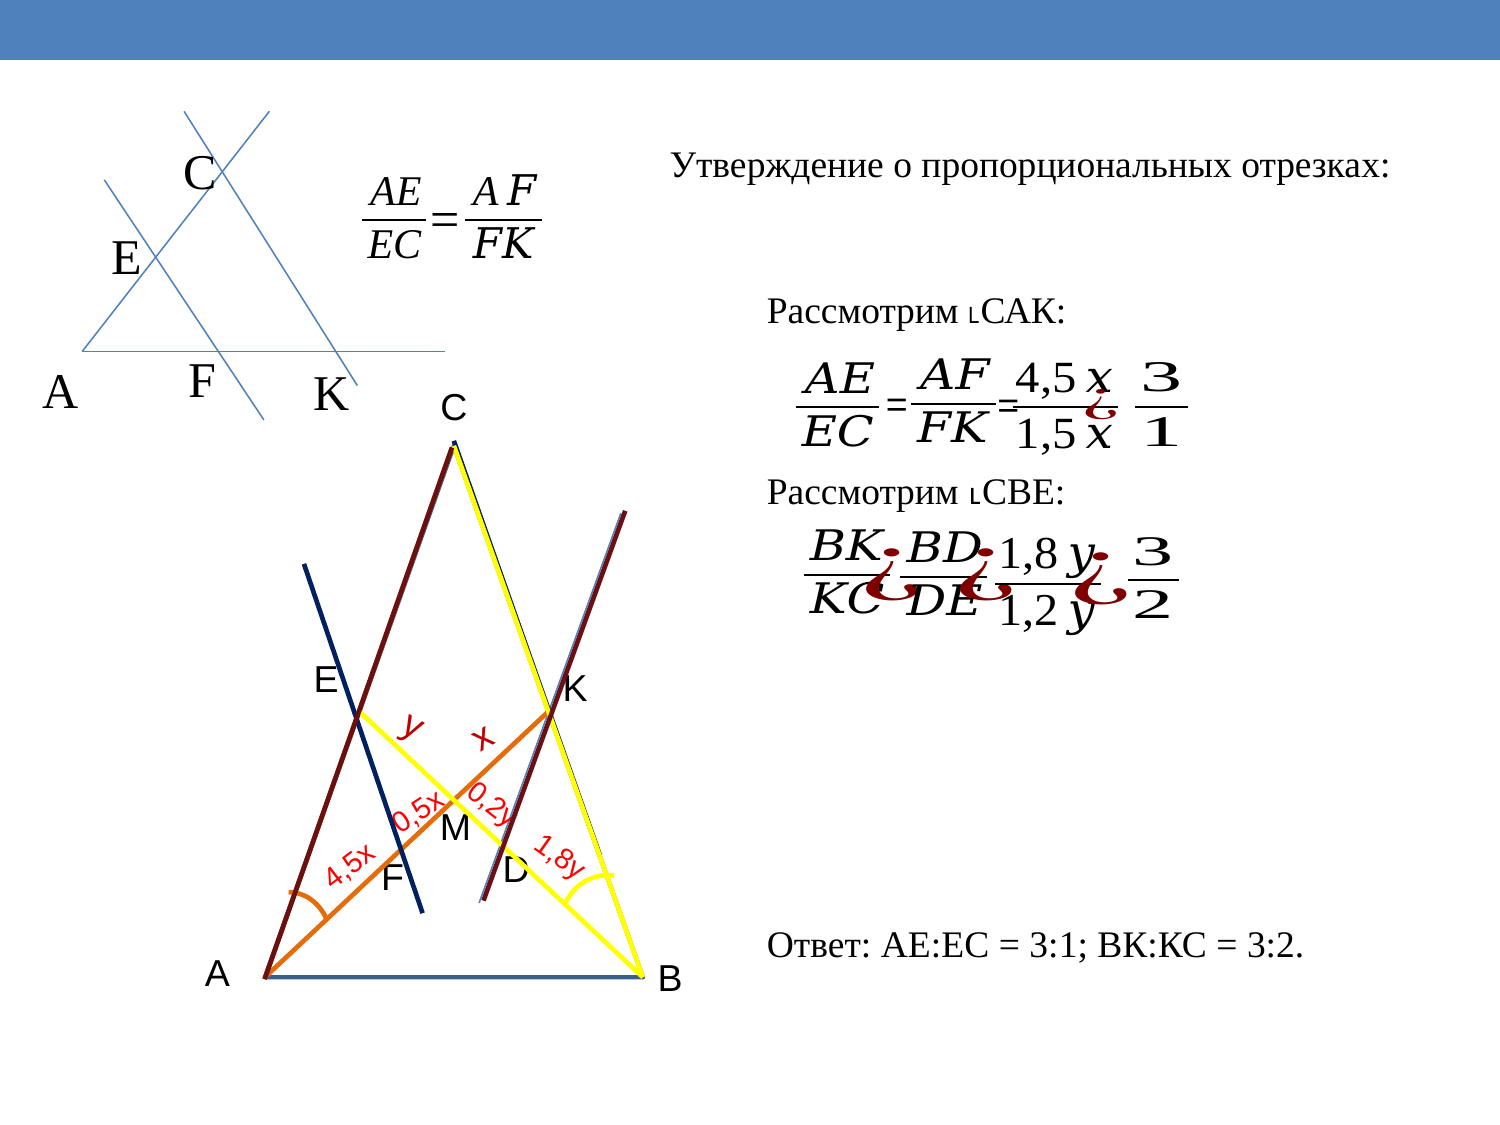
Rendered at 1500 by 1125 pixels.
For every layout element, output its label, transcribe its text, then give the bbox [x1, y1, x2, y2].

text_box Утверждение о пропорциональных отрезках: [654, 132, 1471, 193]
text_box Рассмотрим ˪СВЕ: [752, 459, 1286, 520]
text_box B [642, 946, 696, 1007]
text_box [483, 510, 626, 901]
text_box C [447, 375, 483, 436]
text_box = [982, 373, 1035, 434]
text_box Рассмотрим ˪САК: [752, 278, 1244, 339]
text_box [456, 445, 644, 978]
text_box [26, 111, 446, 427]
text_box Ответ: АЕ:ЕС = 3:1; ВК:КС = 3:2. [752, 913, 1471, 973]
text_box = [871, 372, 923, 433]
text_box A [190, 942, 251, 1002]
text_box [264, 447, 453, 980]
